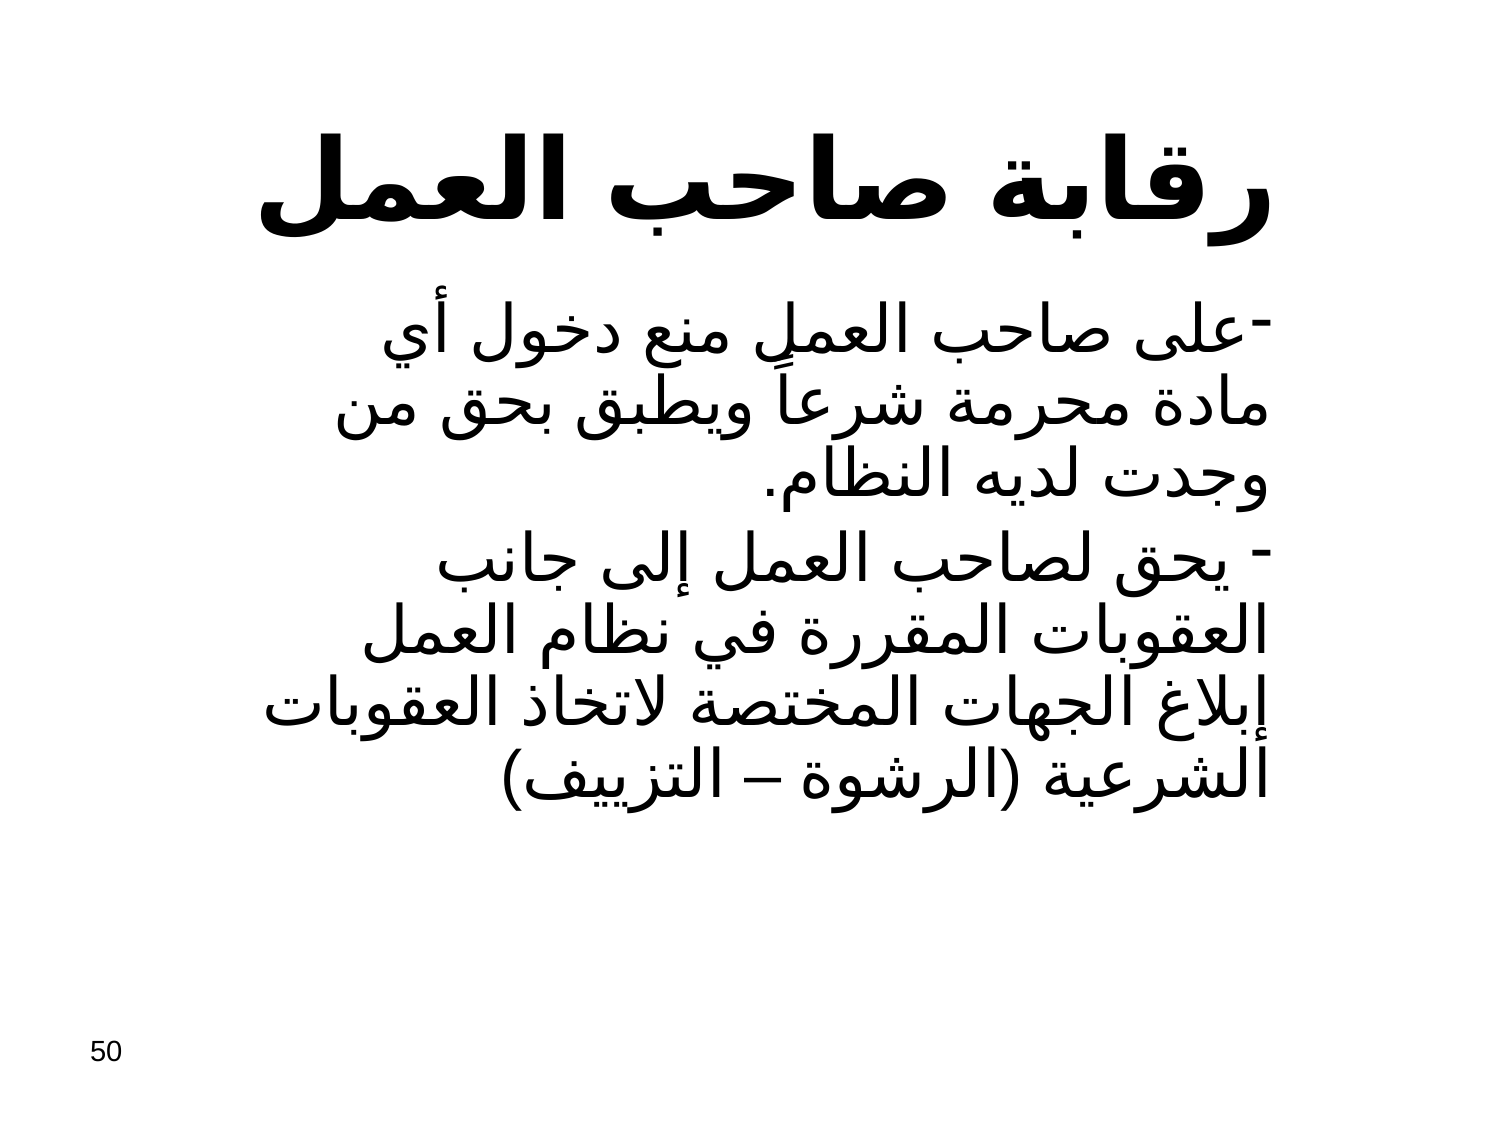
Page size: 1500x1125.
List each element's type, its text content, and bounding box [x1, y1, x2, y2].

title رقابة صاحب العمل [112, 99, 1388, 251]
subtitle على صاحب العمل منع دخول أي مادة محرمة شرعاً ويطبق بحق من وجدت لديه النظام. يحق لصاحب العمل إلى جانب العقوبات المقررة في نظام العمل إبلاغ الجهات المختصة لاتخاذ العقوبات الشرعية (الرشوة – التزييف) [237, 287, 1288, 951]
slide_number 50 [74, 1024, 426, 1103]
